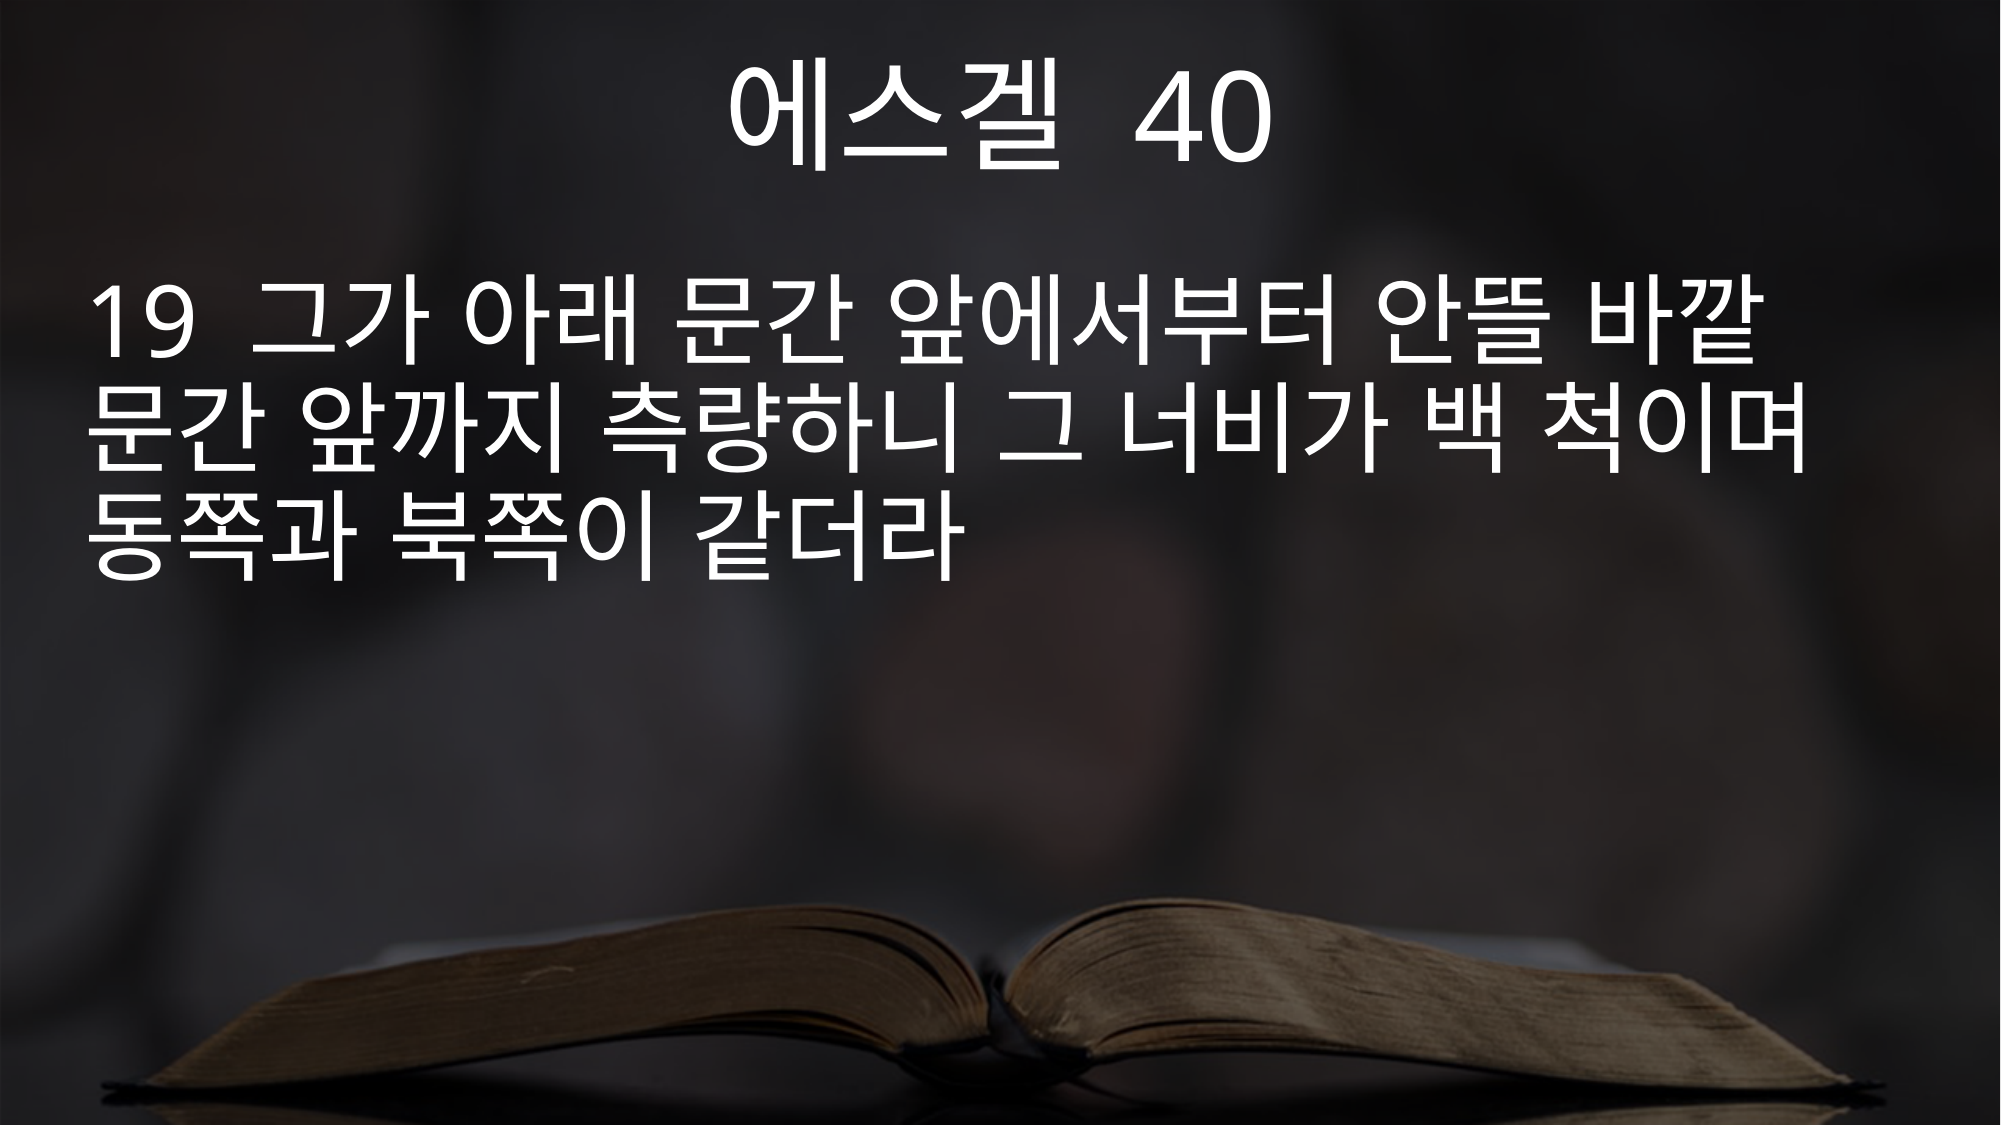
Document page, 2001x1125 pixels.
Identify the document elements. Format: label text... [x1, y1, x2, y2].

list 19 그가 아래 문간 앞에서부터 안뜰 바깥 문간 앞까지 측량하니 그 너비가 백 척이며 동쪽과 북쪽이 같더라 [69, 263, 1953, 423]
picture [0, 0, 2001, 1125]
footer 에스겔 40 [0, 32, 2000, 192]
